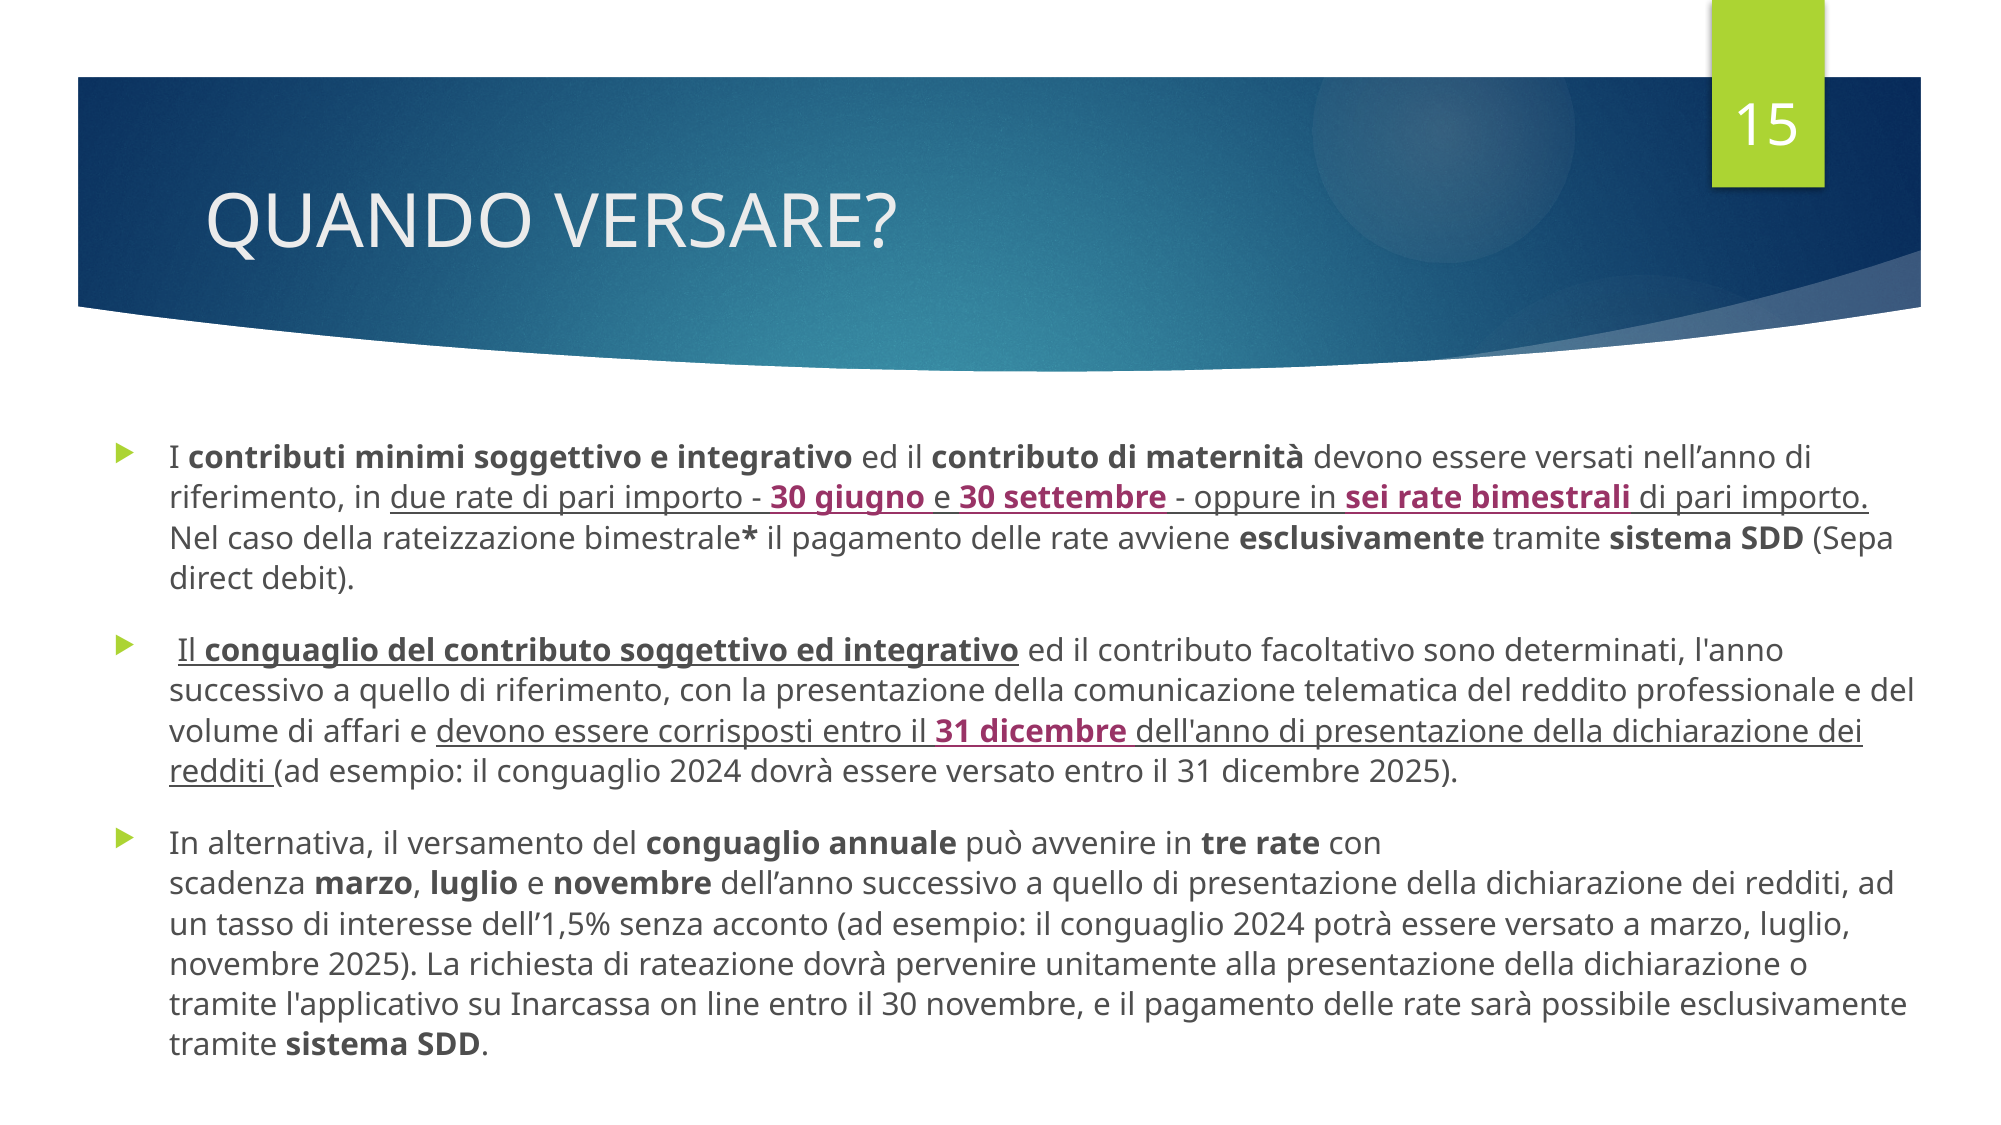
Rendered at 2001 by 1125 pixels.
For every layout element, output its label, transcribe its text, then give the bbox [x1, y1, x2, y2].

title QUANDO VERSARE? [189, 159, 1627, 276]
slide_number 15 [1698, 48, 1836, 175]
list I contributi minimi soggettivo e integrativo ed il contributo di maternità devono essere versati nell’anno di riferimento, in due rate di pari importo - 30 giugno e 30 settembre - oppure in sei rate bimestrali di pari importo. Nel caso della rateizzazione bimestrale* il pagamento delle rate avviene esclusivamente tramite sistema SDD (Sepa direct debit). Il conguaglio del contributo soggettivo ed integrativo ed il contributo facoltativo sono determinati, l'anno successivo a quello di riferimento, con la presentazione della comunicazione telematica del reddito professionale e del volume di affari e devono essere corrisposti entro il 31 dicembre dell'anno di presentazione della dichiarazione dei redditi (ad esempio: il conguaglio 2024 dovrà essere versato entro il 31 dicembre 2025). In alternativa, il versamento del conguaglio annuale può avvenire in tre rate con scadenza marzo, luglio e novembre dell’anno successivo a quello di presentazione della dichiarazione dei redditi, ad un tasso di interesse dell’1,5% senza acconto (ad esempio: il conguaglio 2024 potrà essere versato a marzo, luglio, novembre 2025). La richiesta di rateazione dovrà pervenire unitamente alla presentazione della dichiarazione o tramite l'applicativo su Inarcassa on line entro il 30 novembre, e il pagamento delle rate sarà possibile esclusivamente tramite sistema SDD. [98, 427, 1932, 1077]
